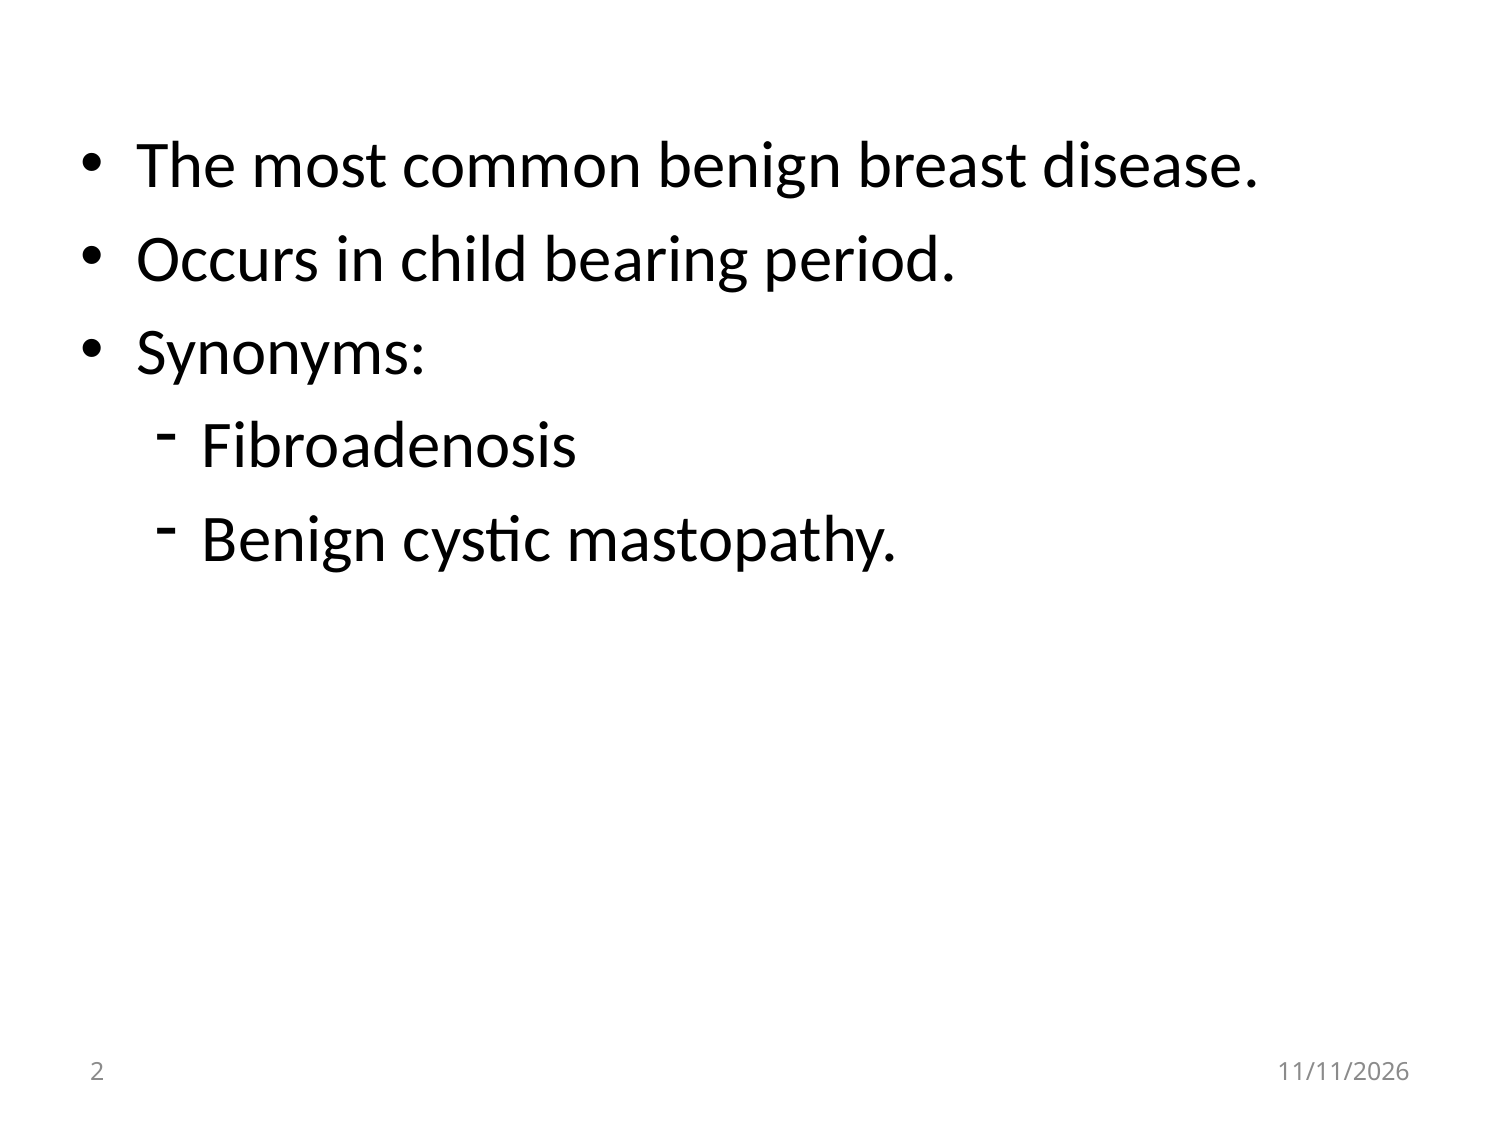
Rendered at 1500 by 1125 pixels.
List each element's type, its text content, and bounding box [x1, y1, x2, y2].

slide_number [1074, 1042, 1425, 1103]
slide_number 2 [75, 1042, 425, 1103]
list The most common benign breast disease. Occurs in child bearing period. Synonyms: Fibroadenosis Benign cystic mastopathy. [64, 113, 1425, 1025]
